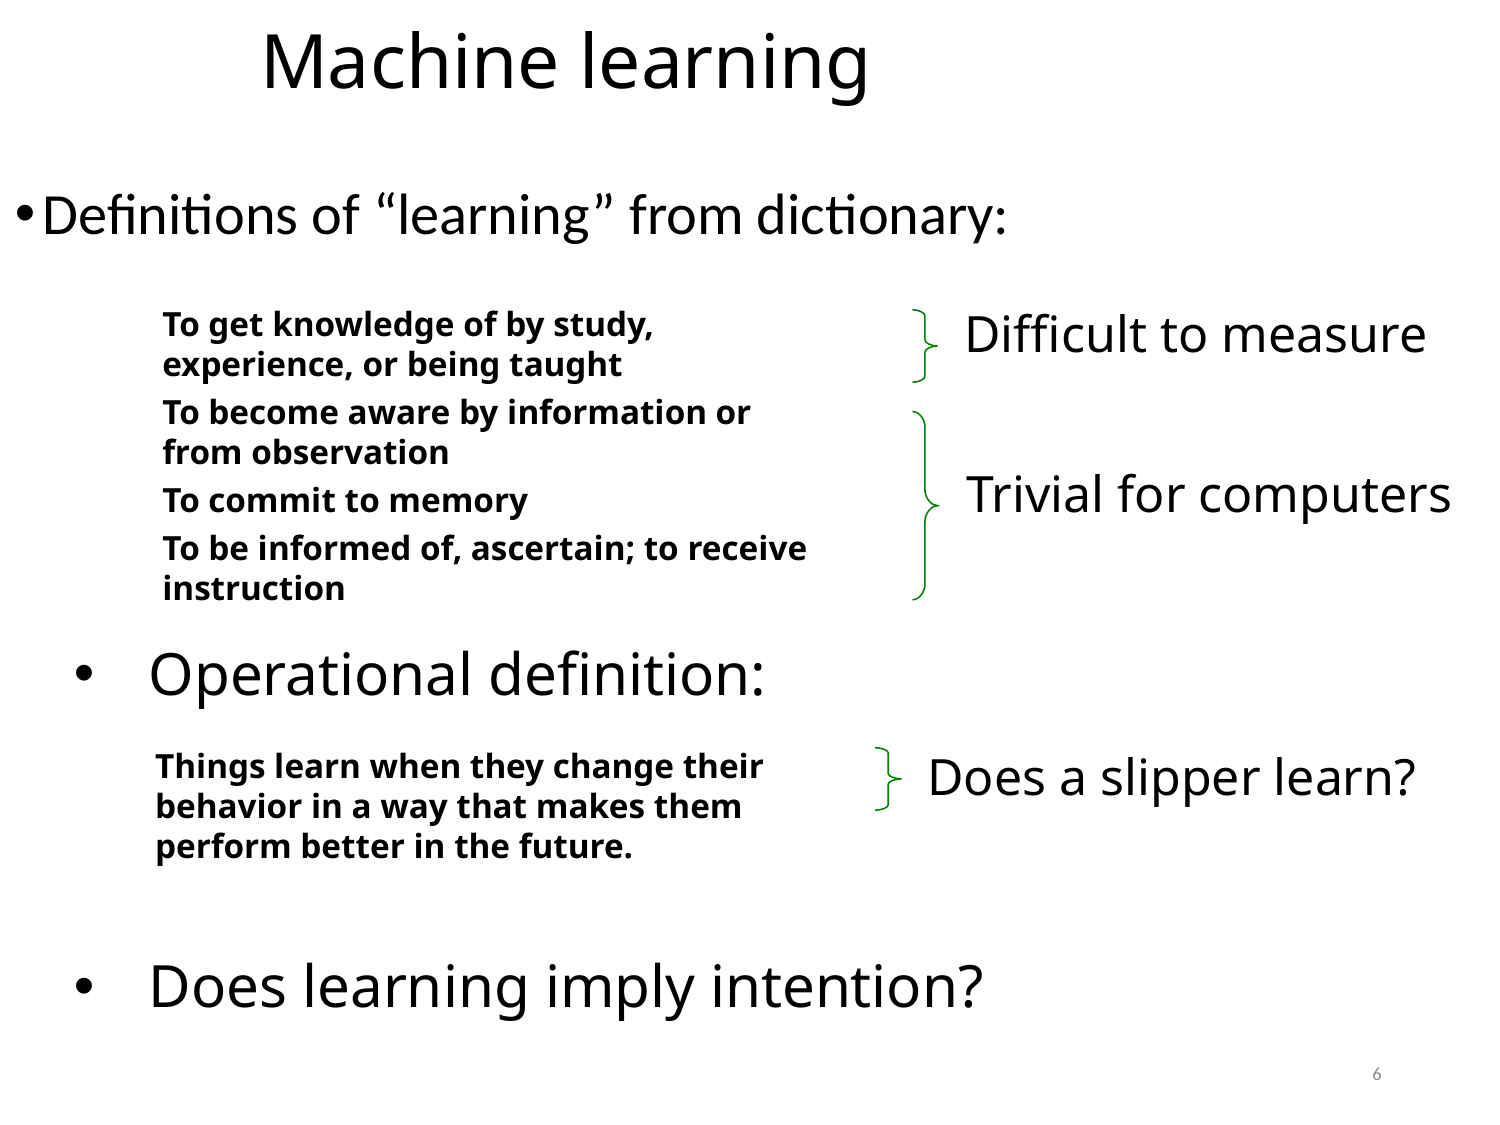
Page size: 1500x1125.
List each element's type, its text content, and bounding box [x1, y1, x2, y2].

list Definitions of “learning” from dictionary: [0, 177, 1350, 830]
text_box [58, 737, 1429, 1025]
title Machine learning [245, 0, 1500, 159]
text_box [58, 637, 1152, 737]
text_box To get knowledge of by study, experience, or being taught To become aware by information or from observation To commit to memory To be informed of, ascertain; to receive instruction [147, 295, 886, 618]
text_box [912, 295, 1470, 600]
slide_number 6 [1059, 1042, 1397, 1103]
